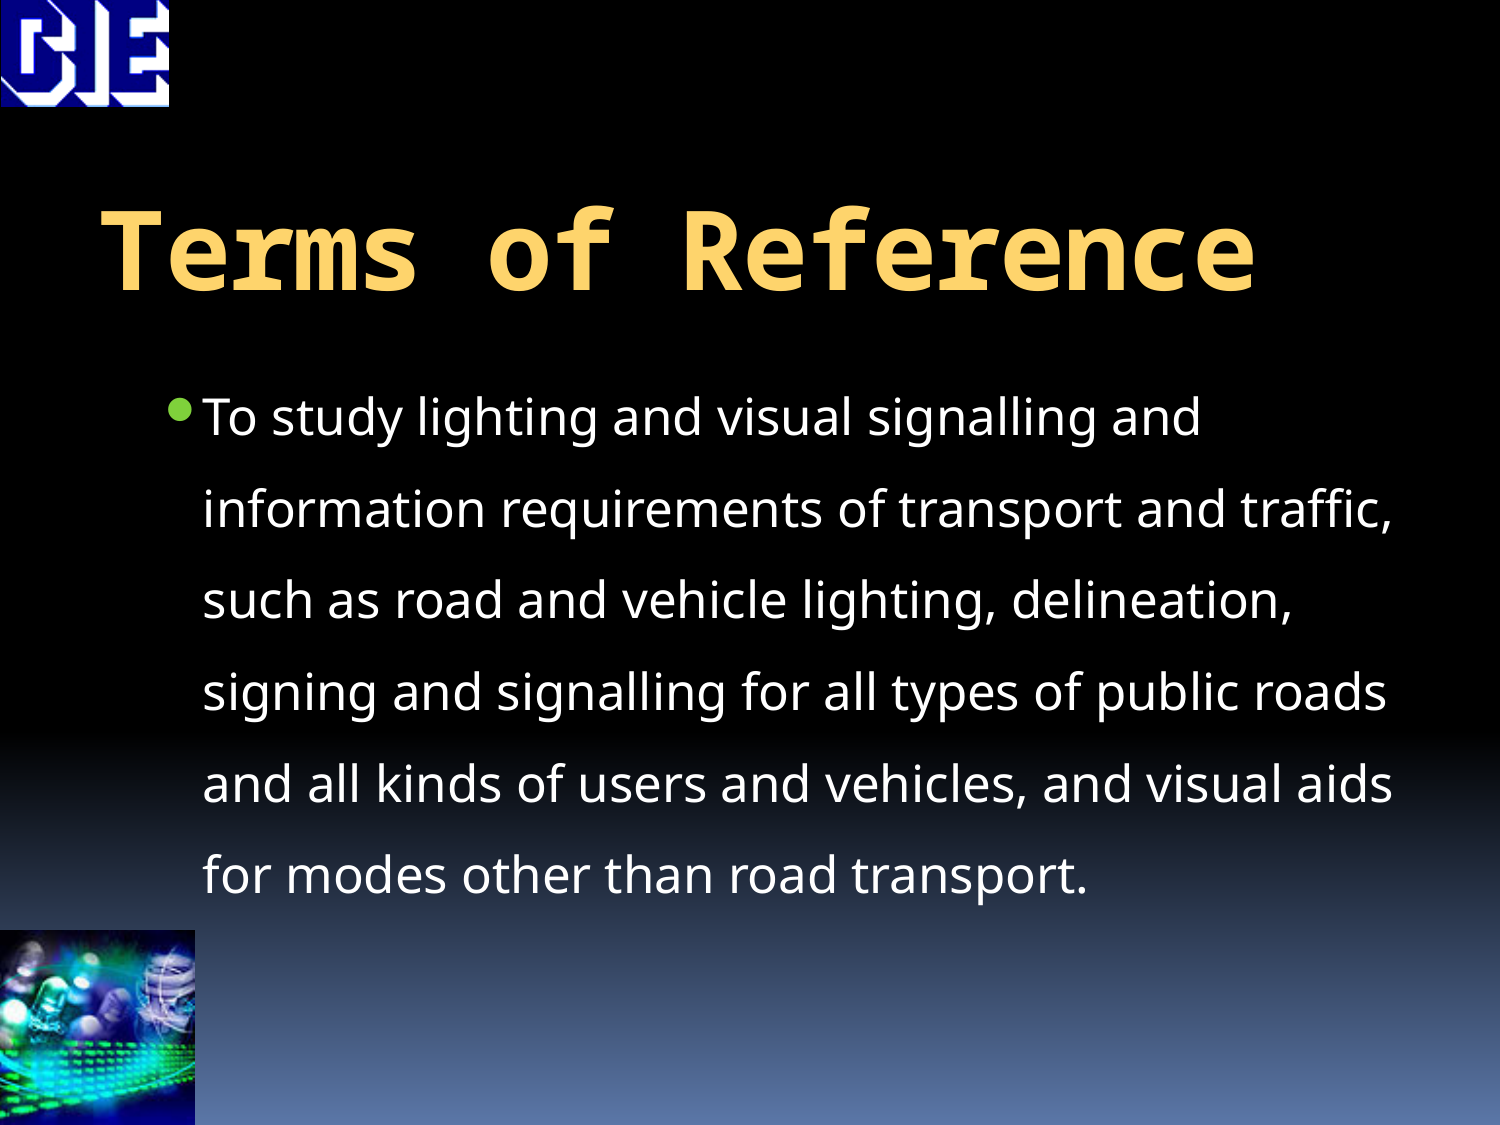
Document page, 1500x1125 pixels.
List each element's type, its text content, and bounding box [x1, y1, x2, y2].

list To study lighting and visual signalling and information requirements of transport and traffic, such as road and vehicle lighting, delineation, signing and signalling for all types of public roads and all kinds of users and vehicles, and visual aids for modes other than road transport. [150, 255, 1425, 1006]
title Terms of Reference [41, 172, 1317, 323]
picture [0, 929, 196, 1125]
